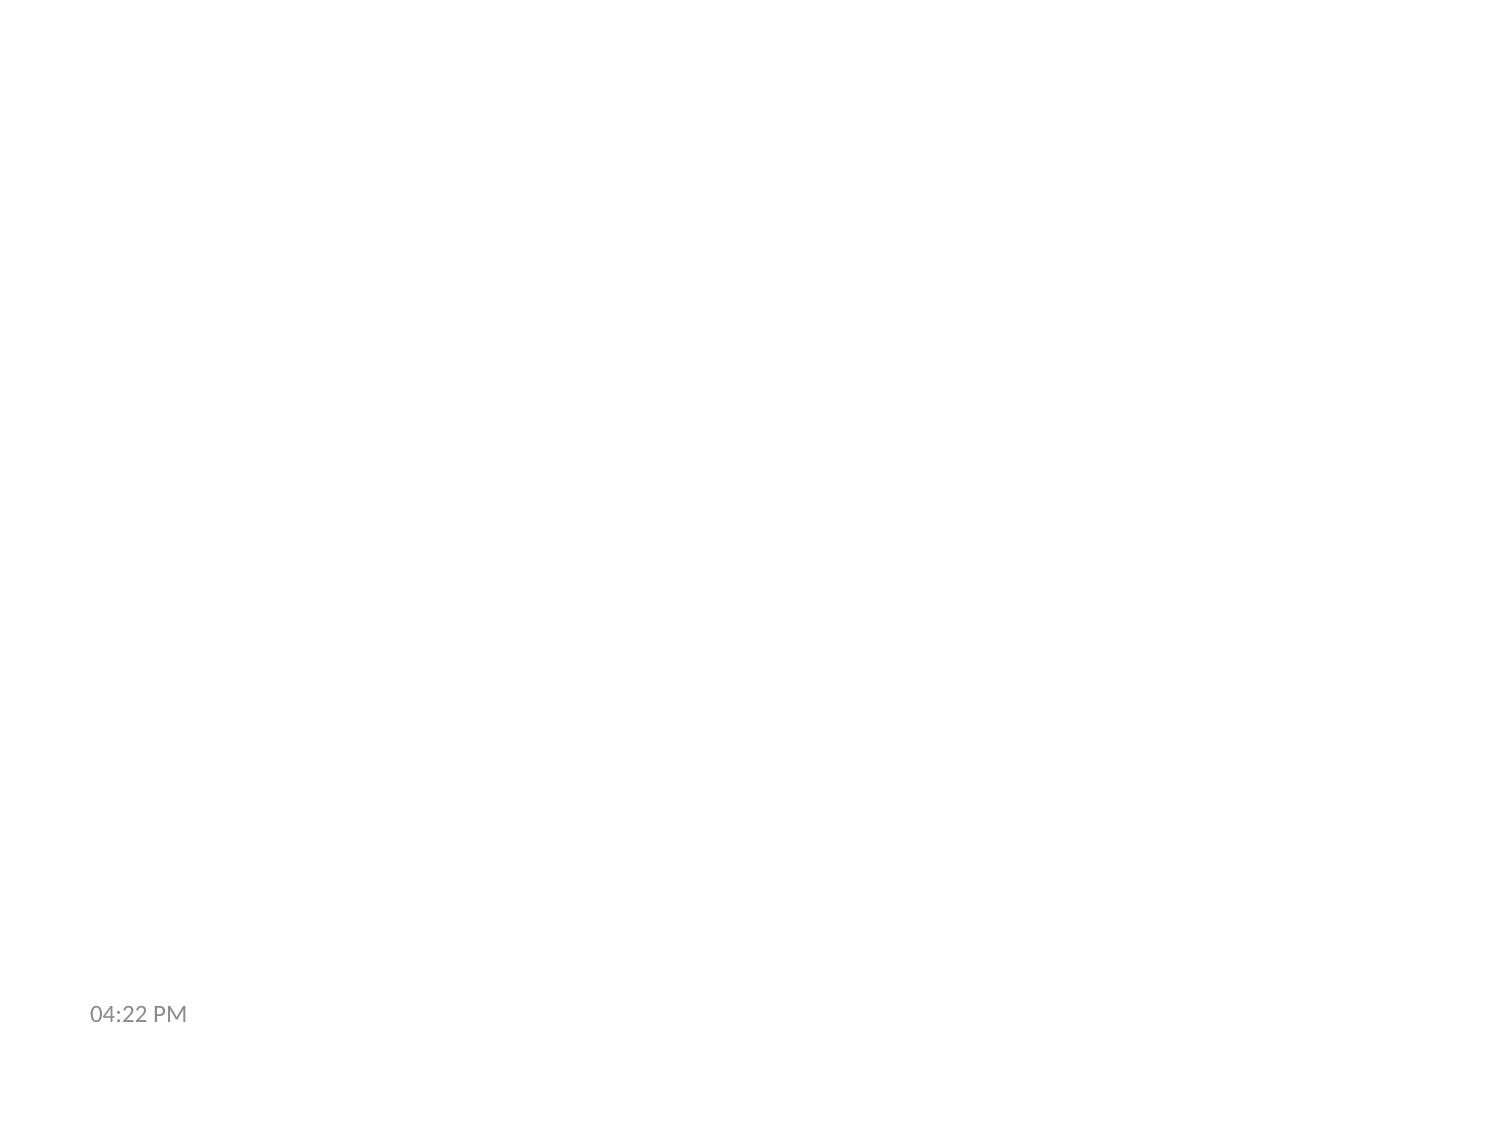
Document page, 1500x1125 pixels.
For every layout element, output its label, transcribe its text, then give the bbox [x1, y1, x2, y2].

text_box 3:35 PM [75, 982, 425, 1043]
